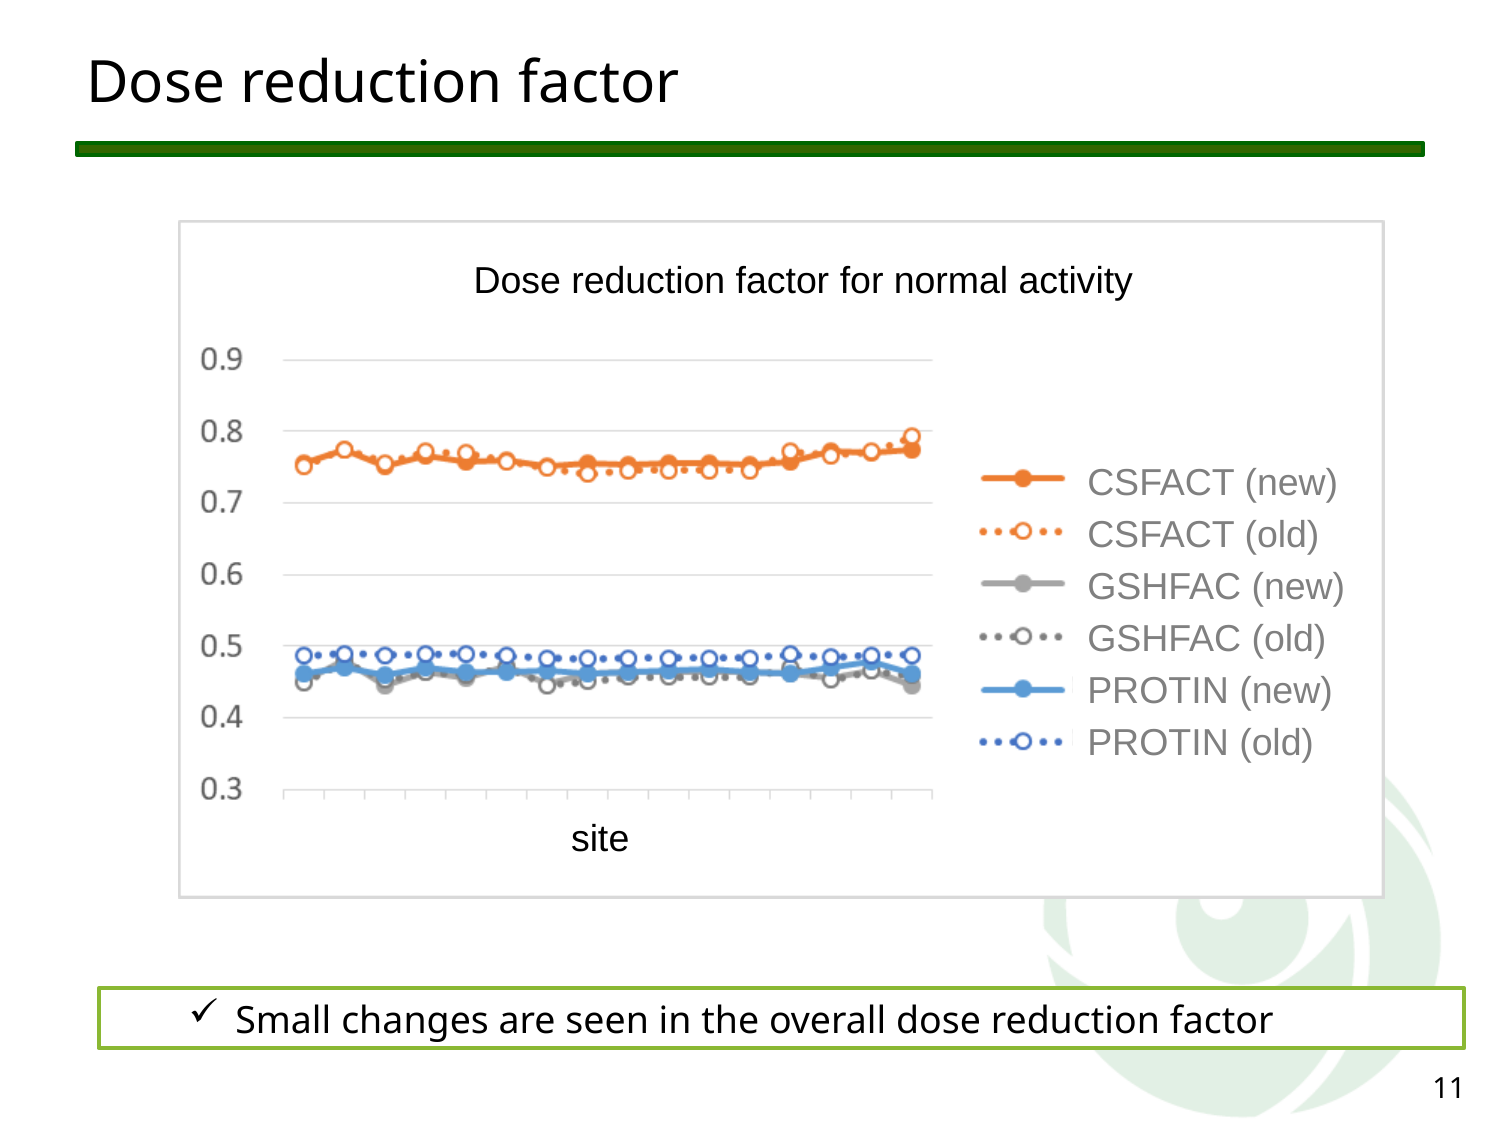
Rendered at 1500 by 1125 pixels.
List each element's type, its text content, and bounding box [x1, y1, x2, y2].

title Dose reduction factor [71, 27, 1422, 131]
picture [178, 220, 1385, 899]
text_box Small changes are seen in the overall dose reduction factor [97, 986, 1466, 1050]
